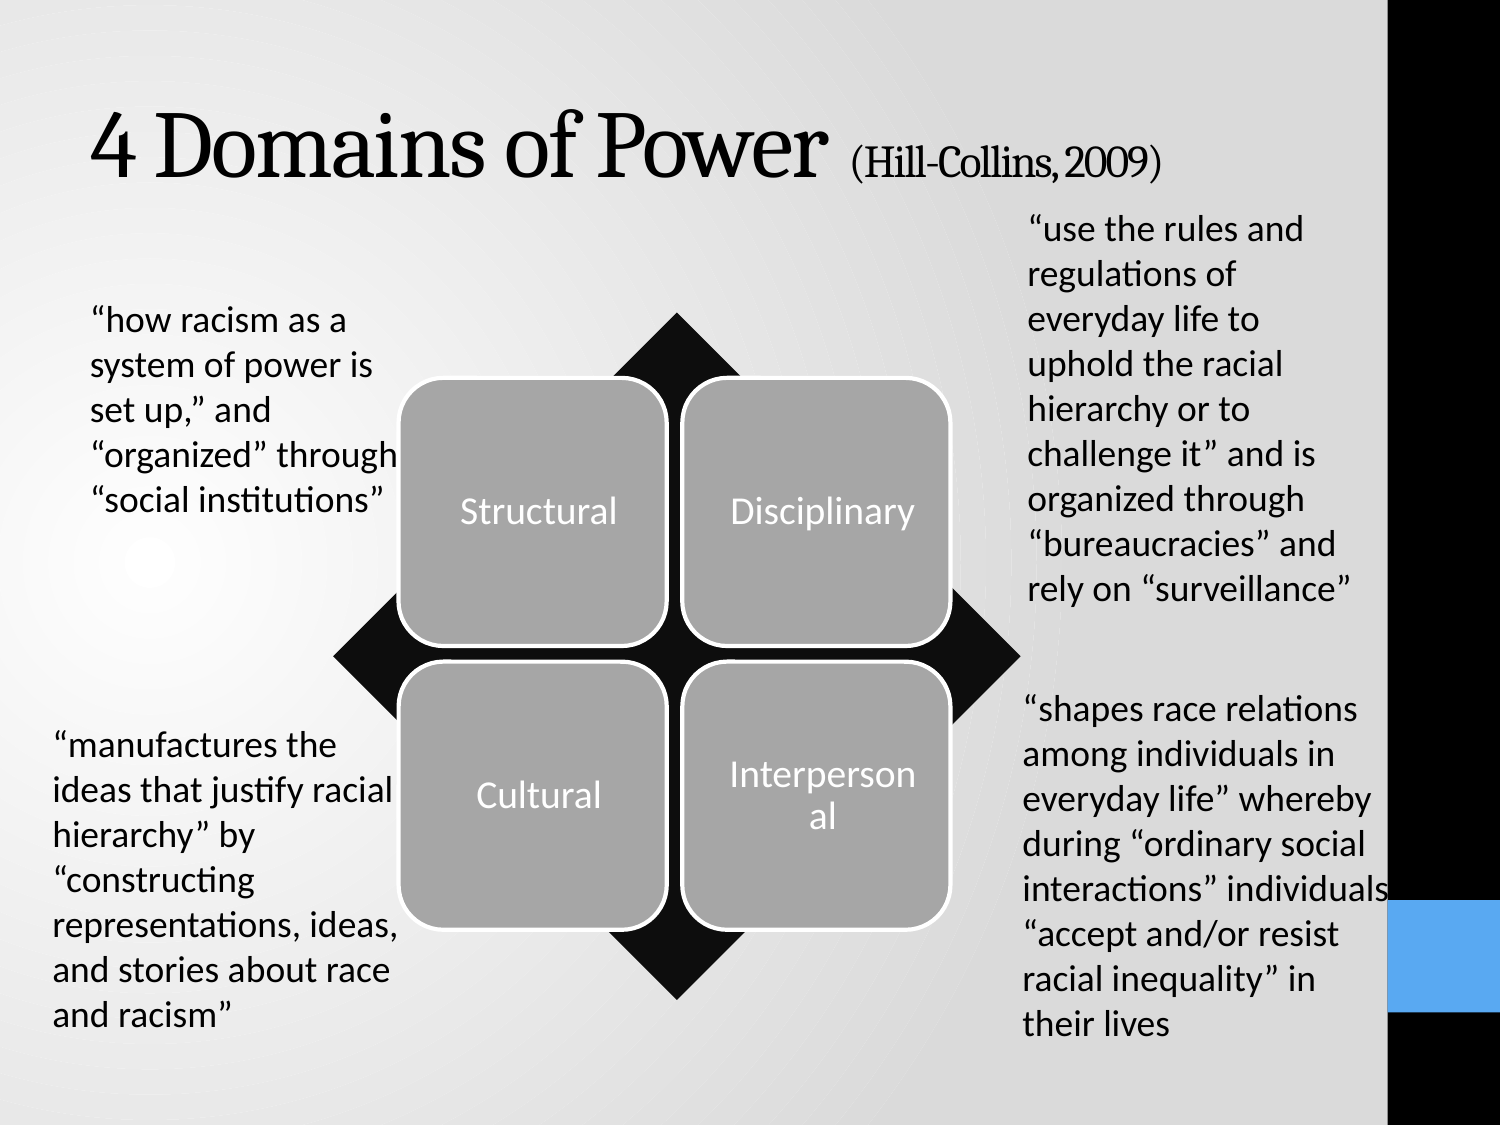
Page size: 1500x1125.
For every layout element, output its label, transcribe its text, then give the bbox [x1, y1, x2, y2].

text_box “how racism as a system of power is set up,” and “organized” through “social institutions” [75, 287, 425, 528]
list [149, 311, 1238, 1001]
text_box “use the rules and regulations of everyday life to uphold the racial hierarchy or to challenge it” and is organized through “bureaucracies” and rely on “surveillance” [1012, 196, 1388, 617]
text_box “manufactures the ideas that justify racial hierarchy” by “constructing representations, ideas, and stories about race and racism” [37, 712, 425, 1043]
title 4 Domains of Power (Hill-Collins, 2009) [75, 45, 1325, 233]
text_box “shapes race relations among individuals in everyday life” whereby during “ordinary social interactions” individuals “accept and/or resist racial inequality” in their lives [1007, 676, 1408, 1052]
